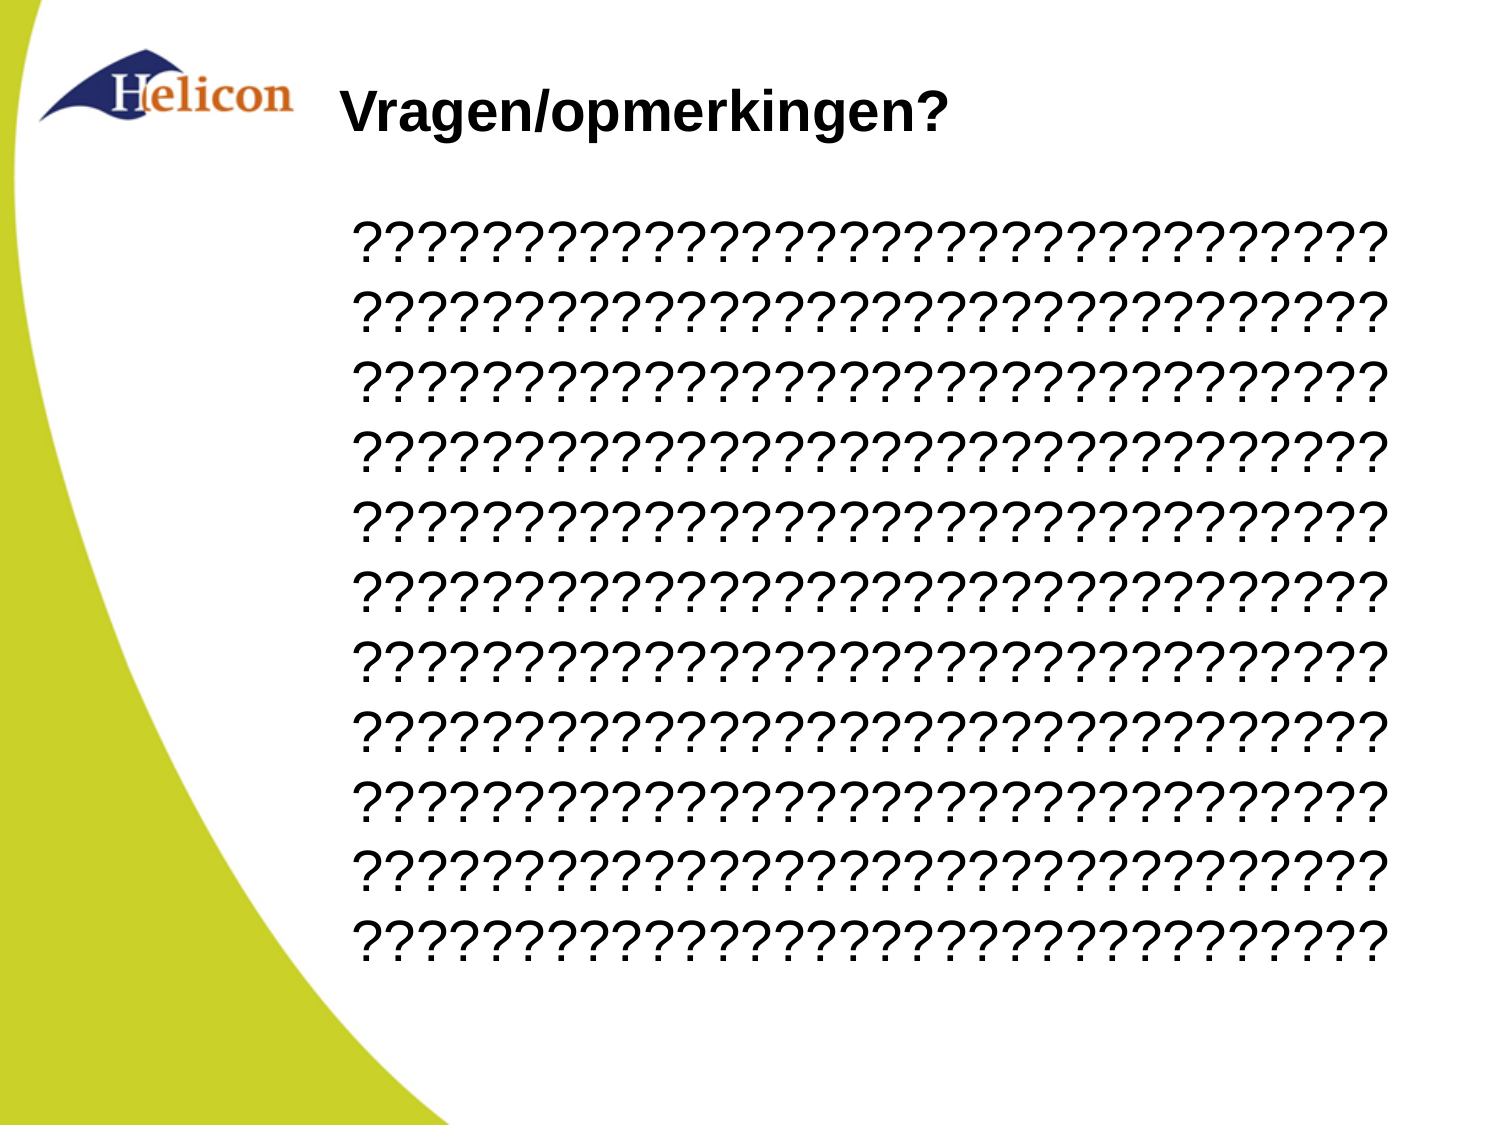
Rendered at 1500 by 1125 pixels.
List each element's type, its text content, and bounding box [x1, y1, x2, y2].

picture [0, 0, 1500, 1125]
title Vragen/opmerkingen? [324, 54, 1415, 161]
list ???????????????????????????????????????????????????????????????????????????????????????????????????????????????????????????????????????????????????????????????????????????????????????????????????????????????????????????????????????????????????????????????????????????????????????????????????????????????????????????????????????????????????????????????? [336, 196, 1425, 1005]
